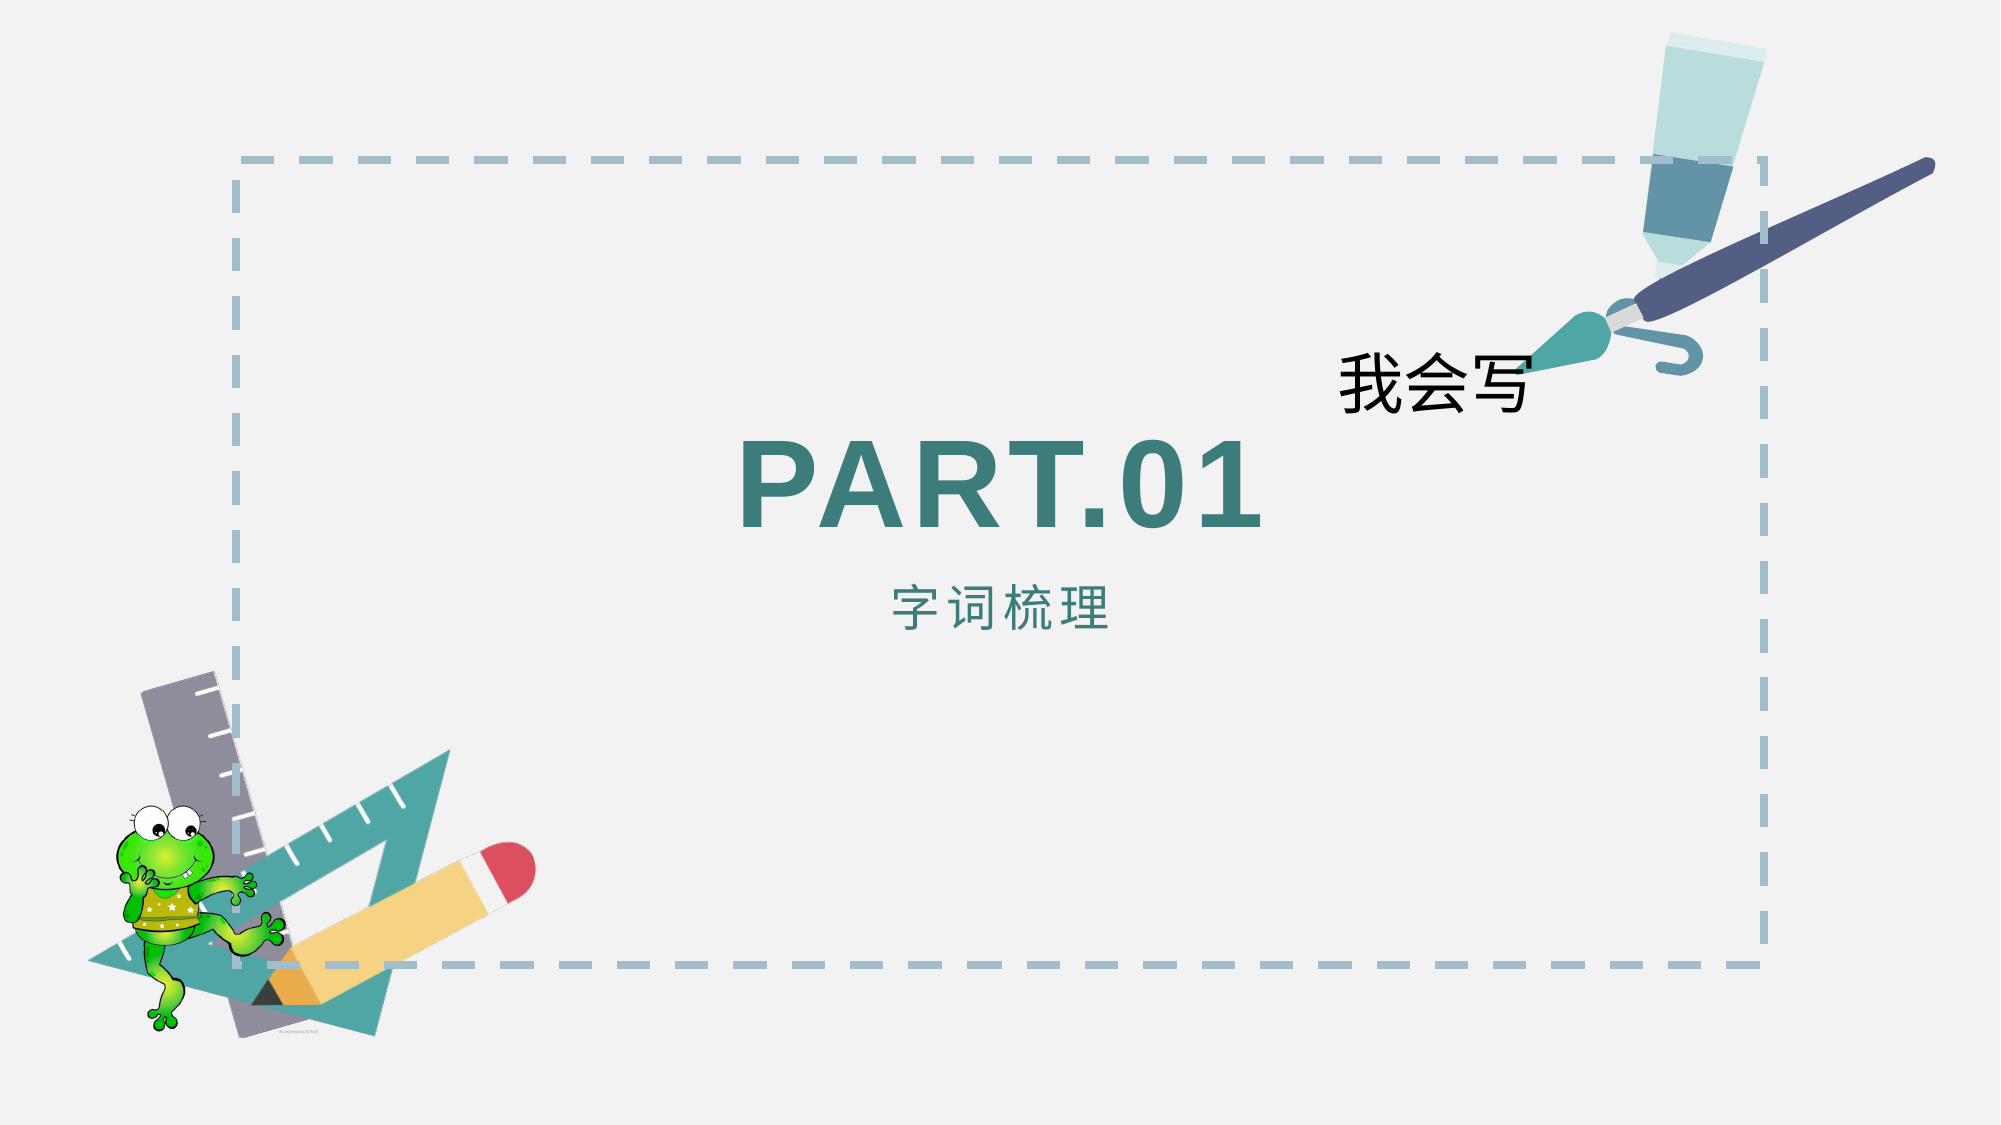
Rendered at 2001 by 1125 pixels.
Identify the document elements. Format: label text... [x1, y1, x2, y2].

text_box PART.01 [477, 381, 1523, 573]
text_box 字词梳理 [477, 576, 1523, 743]
picture [32, 671, 536, 1039]
text_box 我会写 [1245, 289, 1737, 439]
